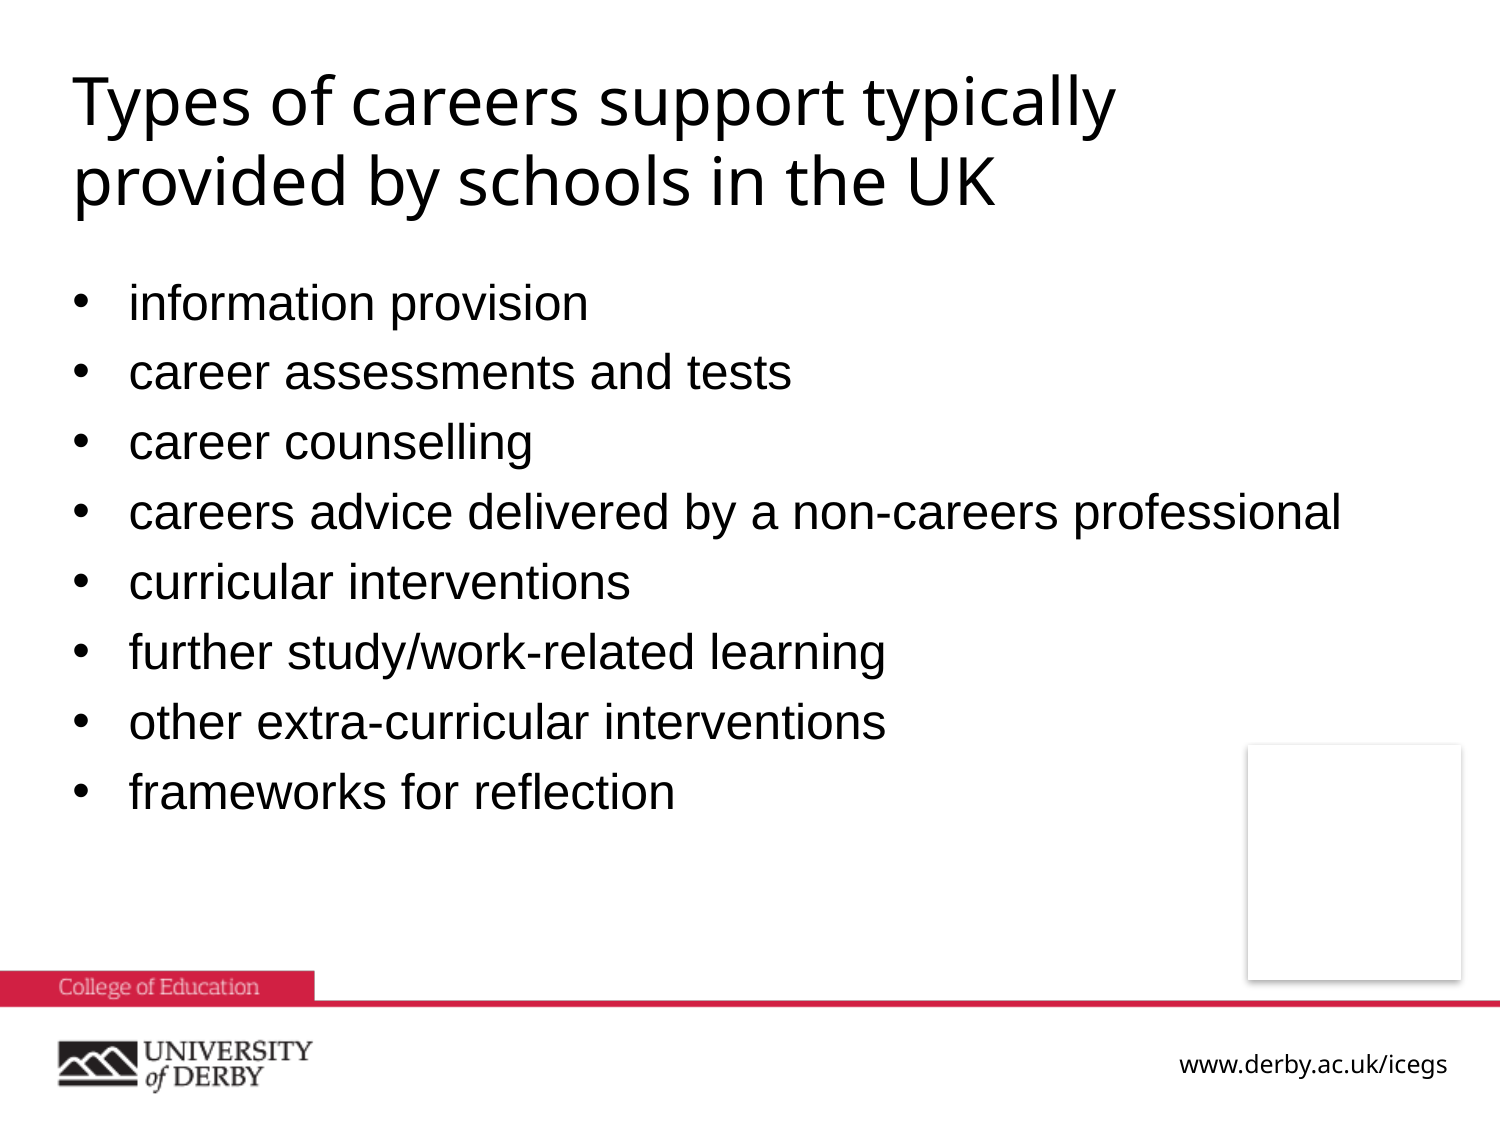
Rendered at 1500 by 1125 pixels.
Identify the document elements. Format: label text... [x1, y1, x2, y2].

list information provision career assessments and tests career counselling careers advice delivered by a non-careers professional curricular interventions further study/work-related learning other extra-curricular interventions frameworks for reflection [57, 262, 1425, 934]
title Types of careers support typically provided by schools in the UK [57, 45, 1425, 233]
